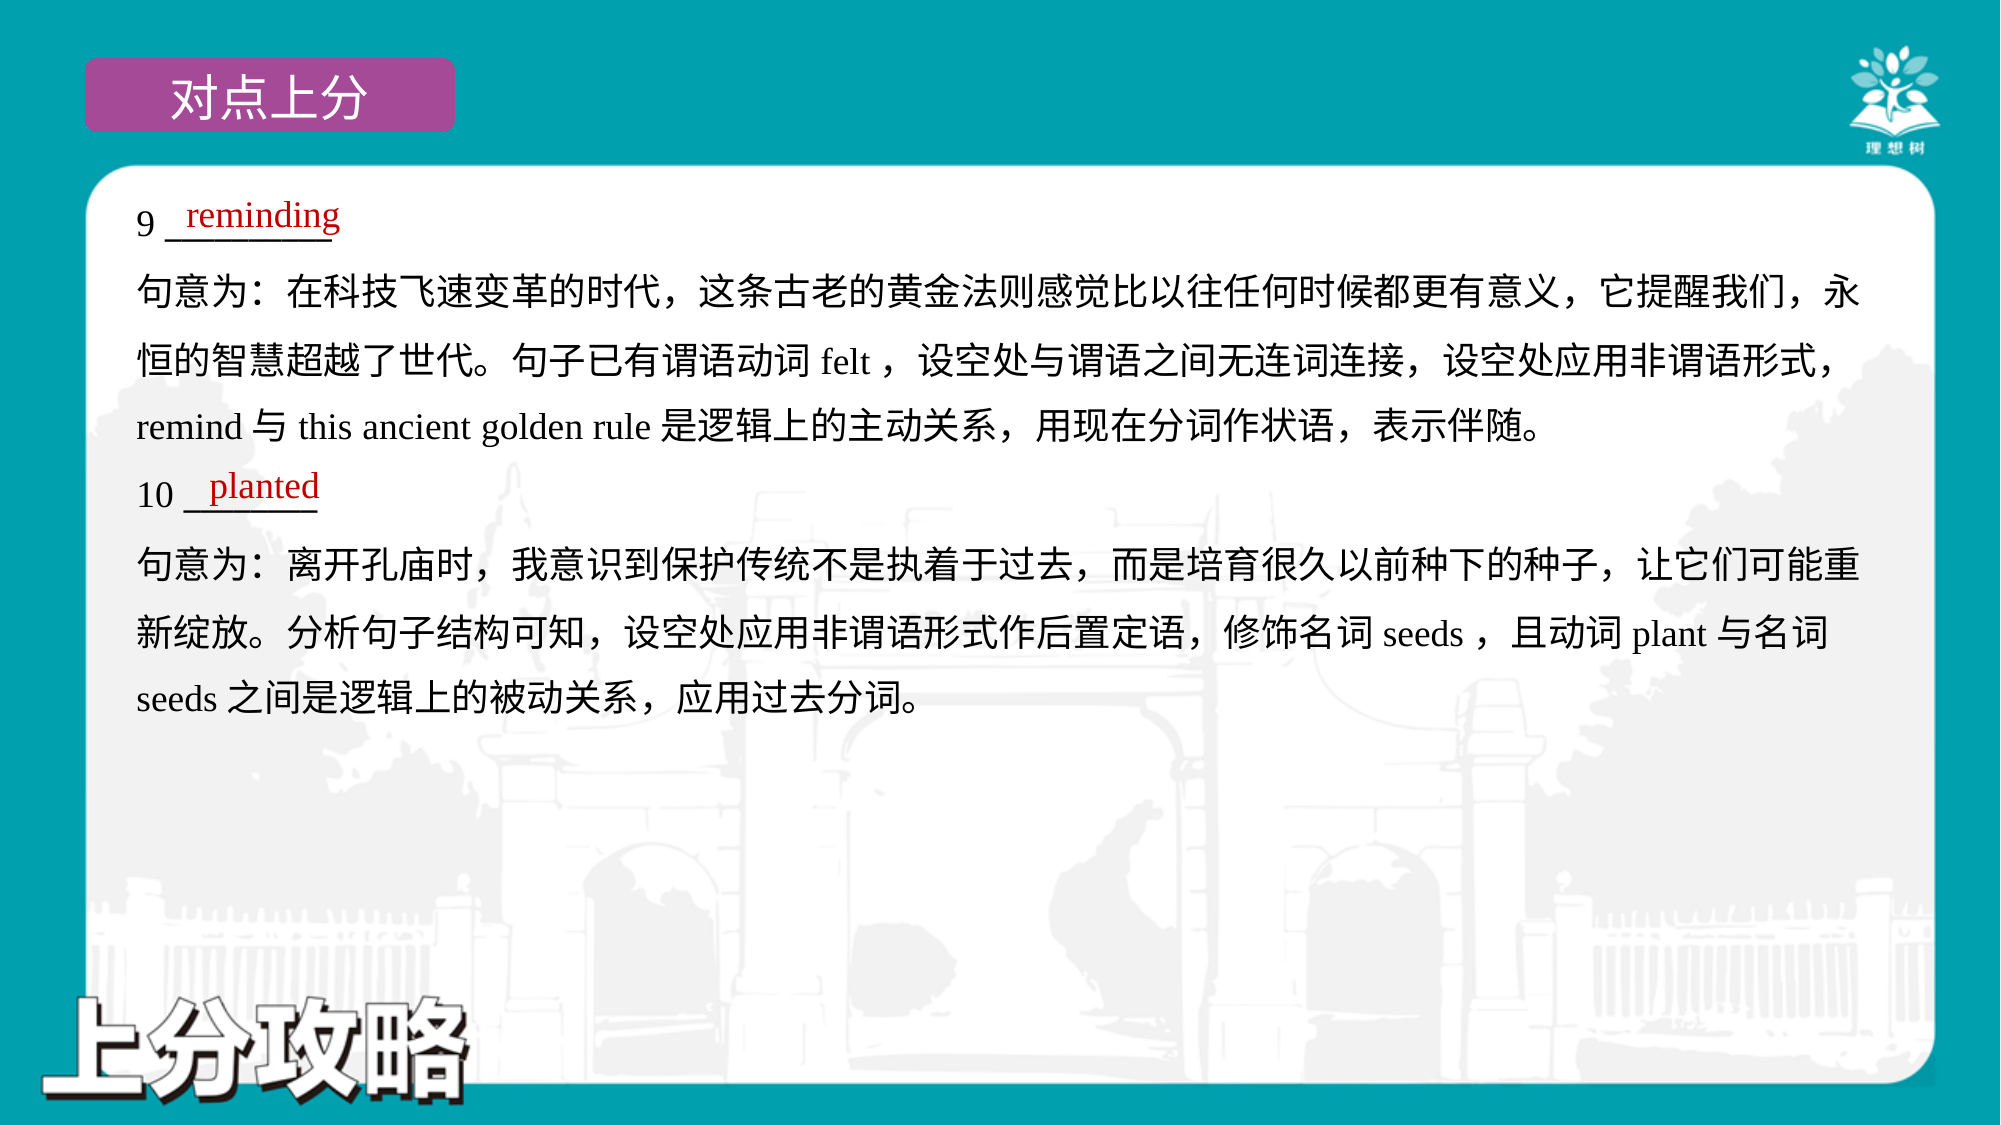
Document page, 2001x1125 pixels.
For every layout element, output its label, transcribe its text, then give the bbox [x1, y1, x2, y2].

text_box 10 ________ [136, 447, 1865, 507]
picture [0, 0, 2000, 1125]
text_box reminding [172, 168, 355, 228]
text_box 句意为：在科技飞速变革的时代，这条古老的黄金法则感觉比以往任何时候都更有意义，它提醒我们，永 恒的智慧超越了世代。句子已有谓语动词felt，设空处与谓语之间无连词连接，设空处应用非谓语形式， remind与this ancient golden rule是逻辑上的主动关系，用现在分词作状语，表示伴随。 [136, 244, 1865, 440]
text_box planted [195, 438, 334, 499]
text_box 句意为：离开孔庙时，我意识到保护传统不是执着于过去，而是培育很久以前种下的种子，让它们可能重 新绽放。分析句子结构可知，设空处应用非谓语形式作后置定语，修饰名词seeds，且动词plant与名词 seeds之间是逻辑上的被动关系，应用过去分词。 [136, 516, 1865, 713]
text_box 9 __________ [136, 176, 1865, 237]
